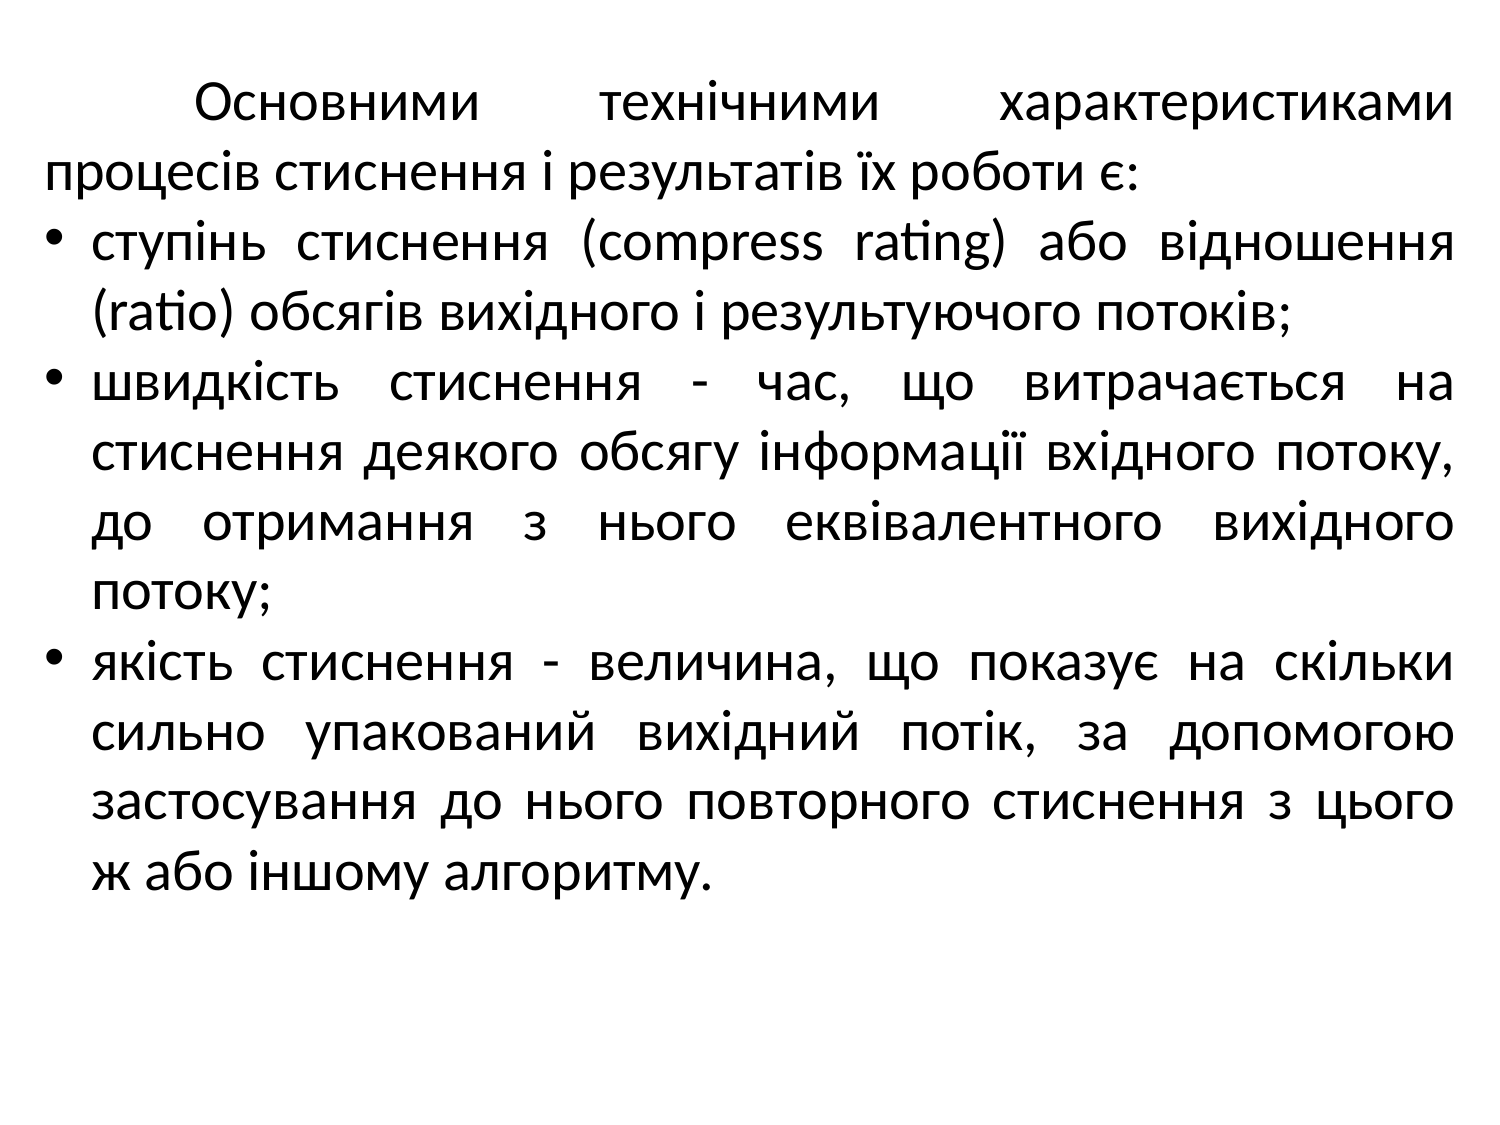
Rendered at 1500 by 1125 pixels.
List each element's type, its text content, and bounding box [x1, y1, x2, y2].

text_box Основними технічними характеристиками процесів стиснення і результатів їх роботи є: ступінь стиснення (compress rating) або відношення (ratio) обсягів вихідного і результуючого потоків; швидкість стиснення - час, що витрачається на стиснення деякого обсягу інформації вхідного потоку, до отримання з нього еквівалентного вихідного потоку; якість стиснення - величина, що показує на скільки сильно упакований вихідний потік, за допомогою застосування до нього повторного стиснення з цього ж або іншому алгоритму. [29, 54, 1471, 909]
